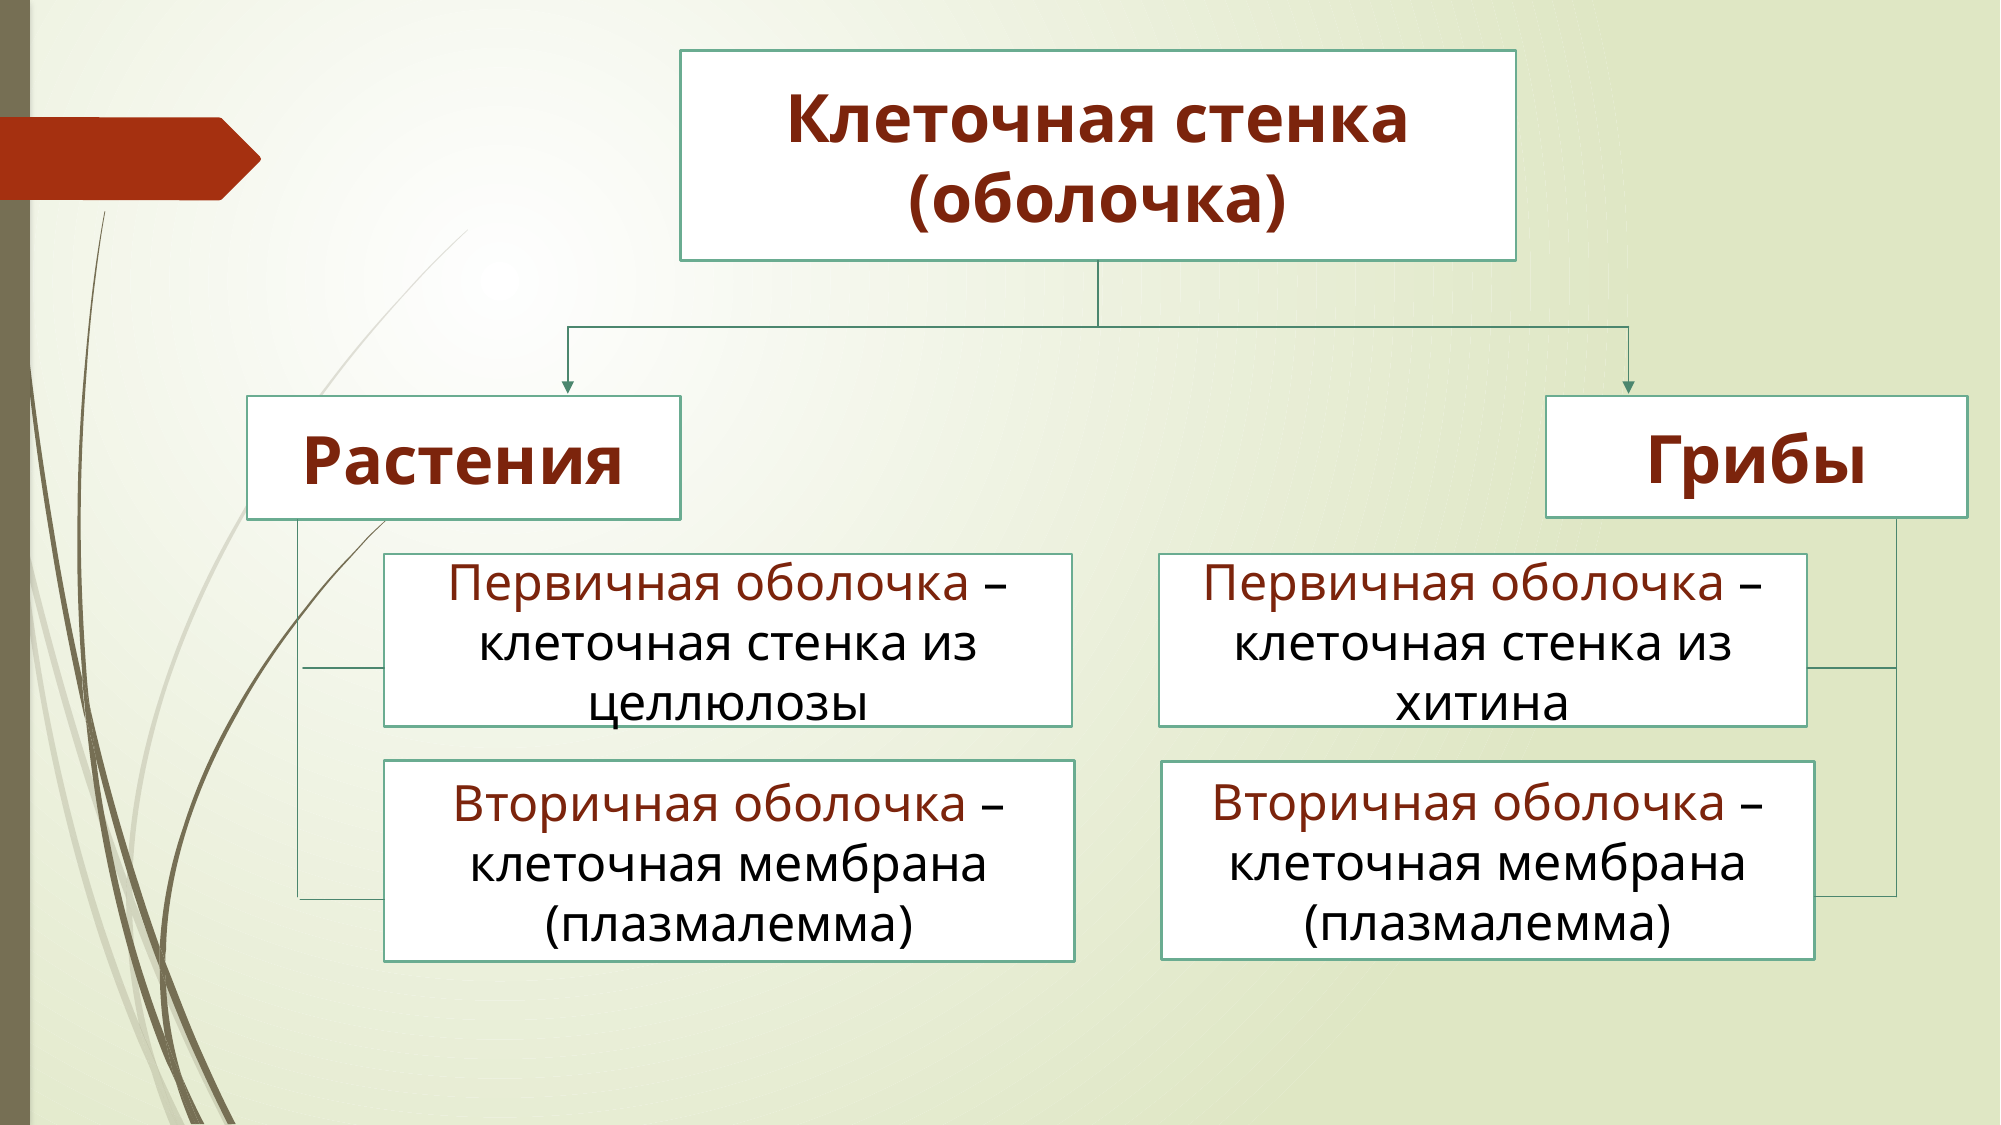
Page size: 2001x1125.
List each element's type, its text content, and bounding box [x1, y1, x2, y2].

text_box Вторичная оболочка – клеточная мембрана (плазмалемма) [1160, 760, 1816, 961]
text_box Вторичная оболочка – клеточная мембрана (плазмалемма) [383, 759, 1076, 963]
title Клеточная стенка (оболочка) [679, 49, 1517, 262]
text_box Грибы [1545, 395, 1969, 519]
text_box Растения [246, 395, 682, 521]
text_box Первичная оболочка – клеточная стенка из целлюлозы [383, 553, 1073, 728]
text_box Первичная оболочка – клеточная стенка из хитина [1158, 553, 1808, 728]
